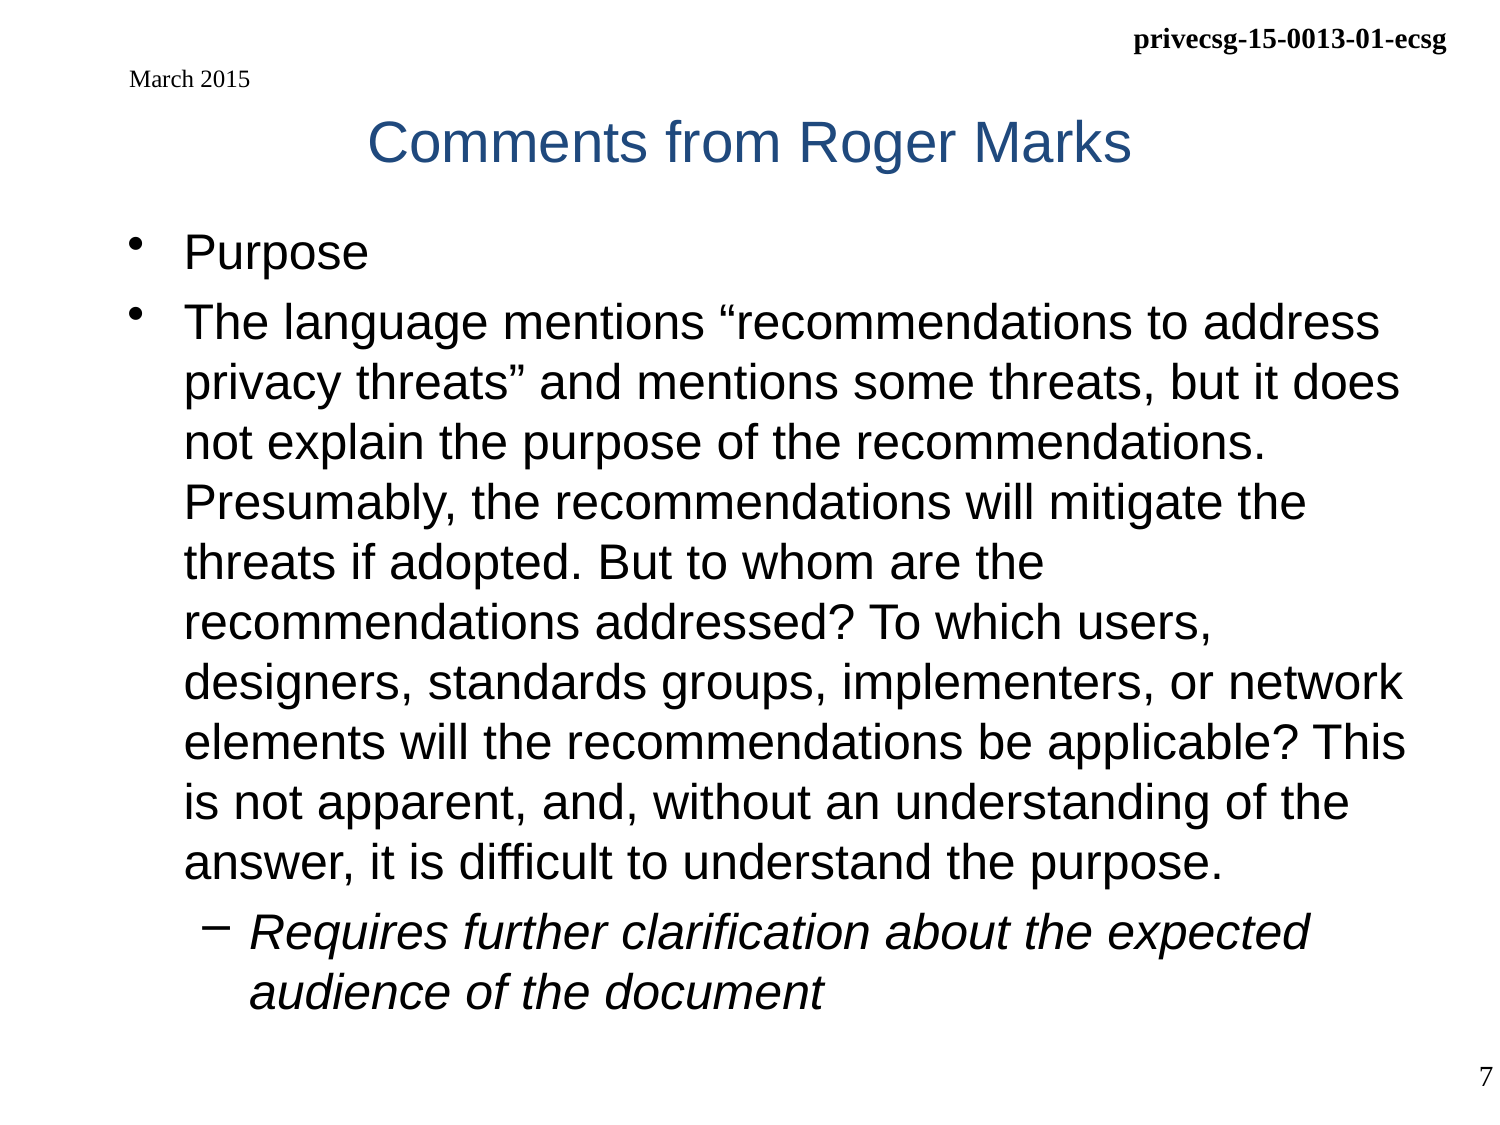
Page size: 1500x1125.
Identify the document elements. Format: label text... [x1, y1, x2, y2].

title Comments from Roger Marks [75, 45, 1425, 233]
list Purpose The language mentions “recommendations to address privacy threats” and mentions some threats, but it does not explain the purpose of the recommendations. Presumably, the recommendations will mitigate the threats if adopted. But to whom are the recommendations addressed? To which users, designers, standards groups, implementers, or network elements will the recommendations be applicable? This is not apparent, and, without an understanding of the answer, it is difficult to understand the purpose. Requires further clarification about the expected audience of the document [112, 212, 1424, 1016]
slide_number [114, 54, 422, 100]
